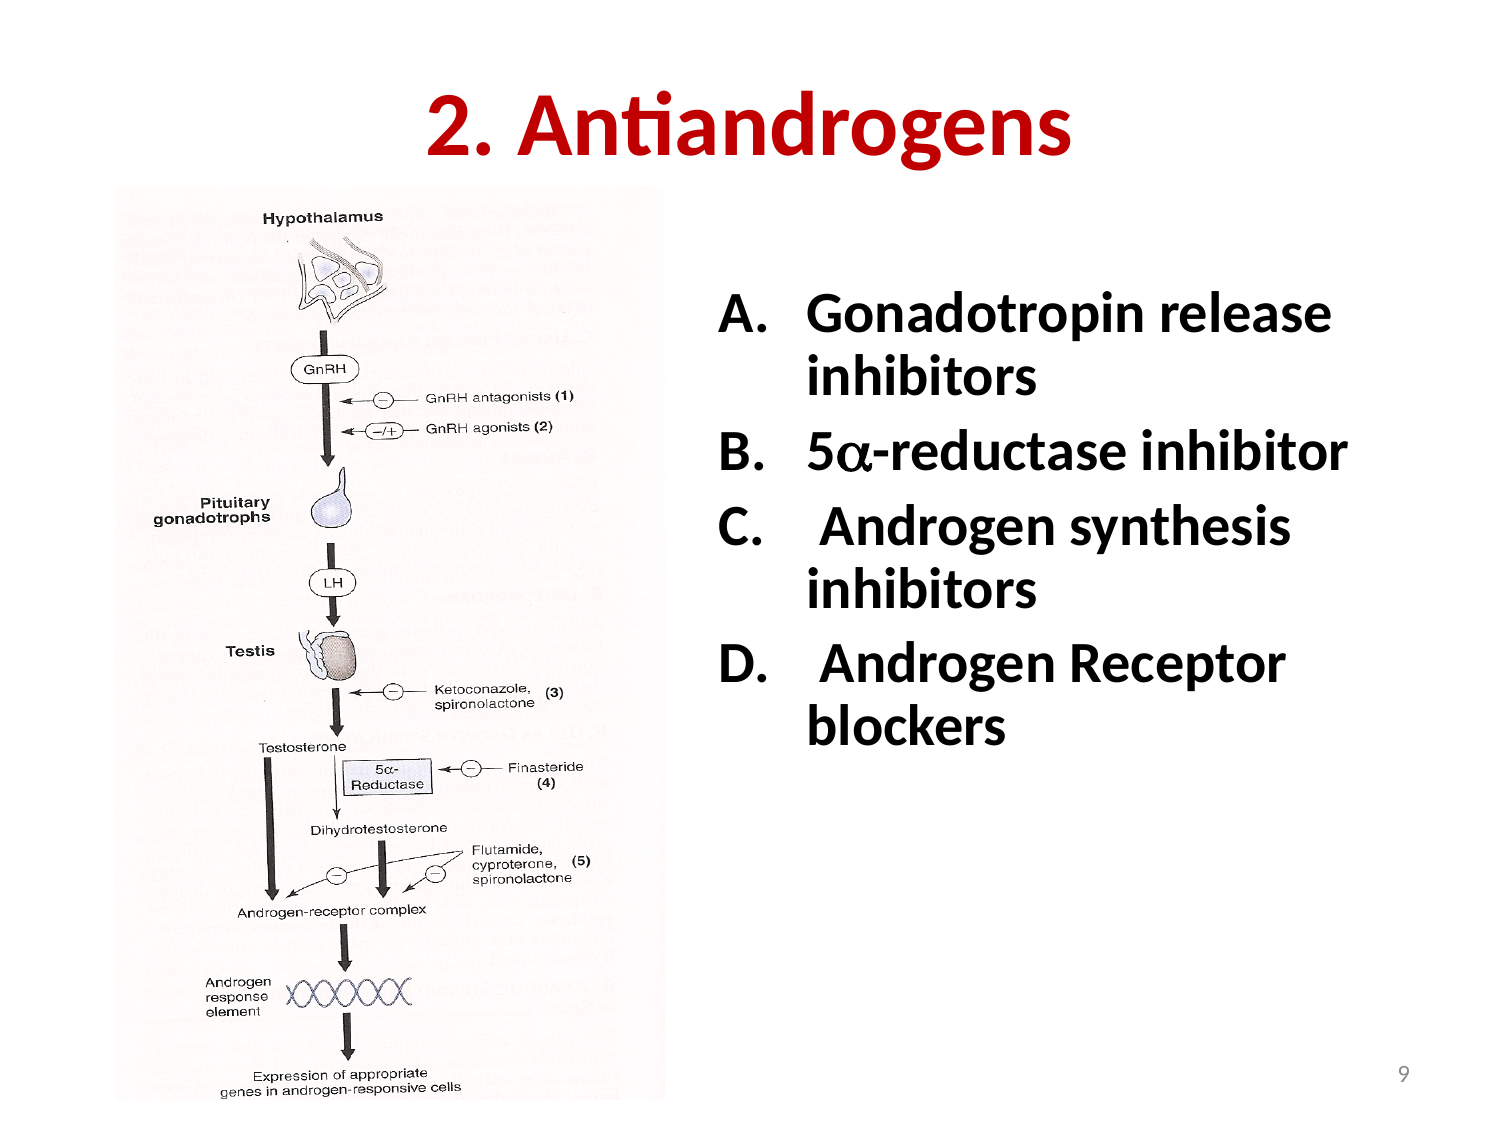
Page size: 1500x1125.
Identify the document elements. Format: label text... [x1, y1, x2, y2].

list Gonadotropin release inhibitors 5a-reductase inhibitor Androgen synthesis inhibitors Androgen Receptor blockers [670, 275, 1500, 1018]
title 2. Antiandrogens [75, 24, 1425, 213]
picture [115, 187, 666, 1101]
slide_number 9 [1074, 1042, 1425, 1103]
